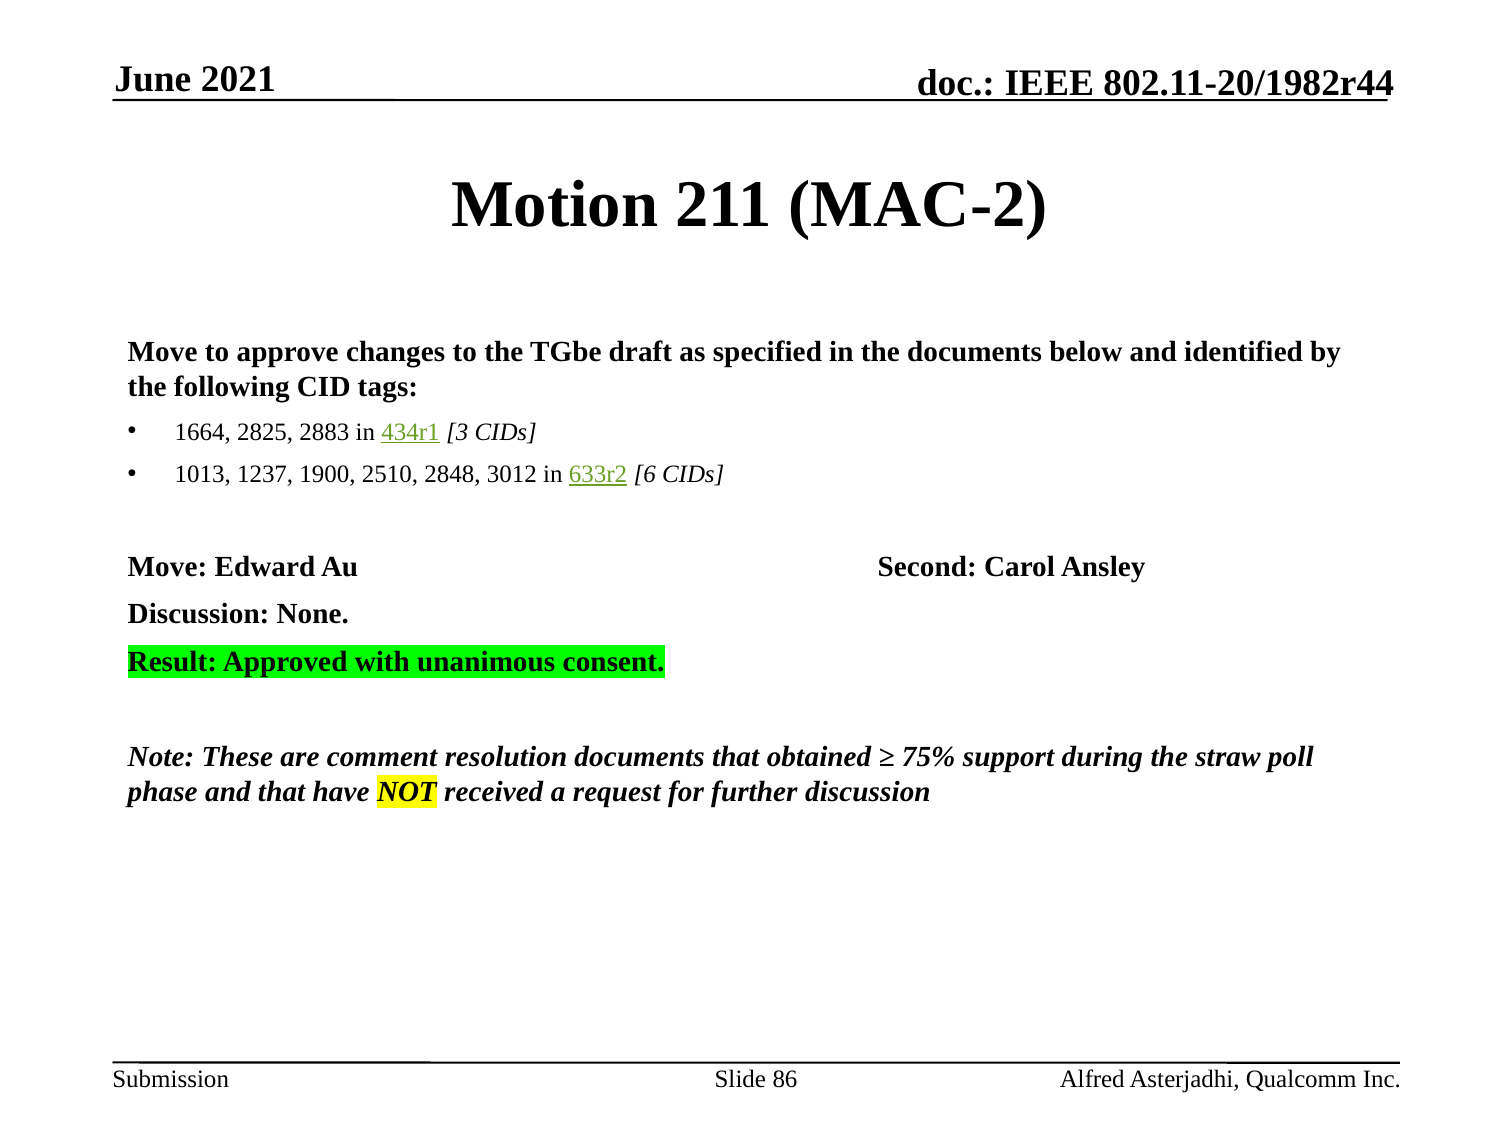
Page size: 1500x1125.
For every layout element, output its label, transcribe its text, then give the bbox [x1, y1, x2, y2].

title Motion 211 (MAC-2) [112, 112, 1388, 288]
list Move to approve changes to the TGbe draft as specified in the documents below and identified by the following CID tags: 1664, 2825, 2883 in 434r1 [3 CIDs] 1013, 1237, 1900, 2510, 2848, 3012 in 633r2 [6 CIDs] Move: Edward Au Second: Carol Ansley Discussion: None. Result: Approved with unanimous consent. Note: These are comment resolution documents that obtained ≥ 75% support during the straw poll phase and that have NOT received a request for further discussion [112, 324, 1388, 1063]
slide_number Slide 86 [712, 1061, 800, 1123]
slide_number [114, 54, 423, 100]
footer Alfred Asterjadhi, Qualcomm Inc. [878, 1061, 1402, 1093]
